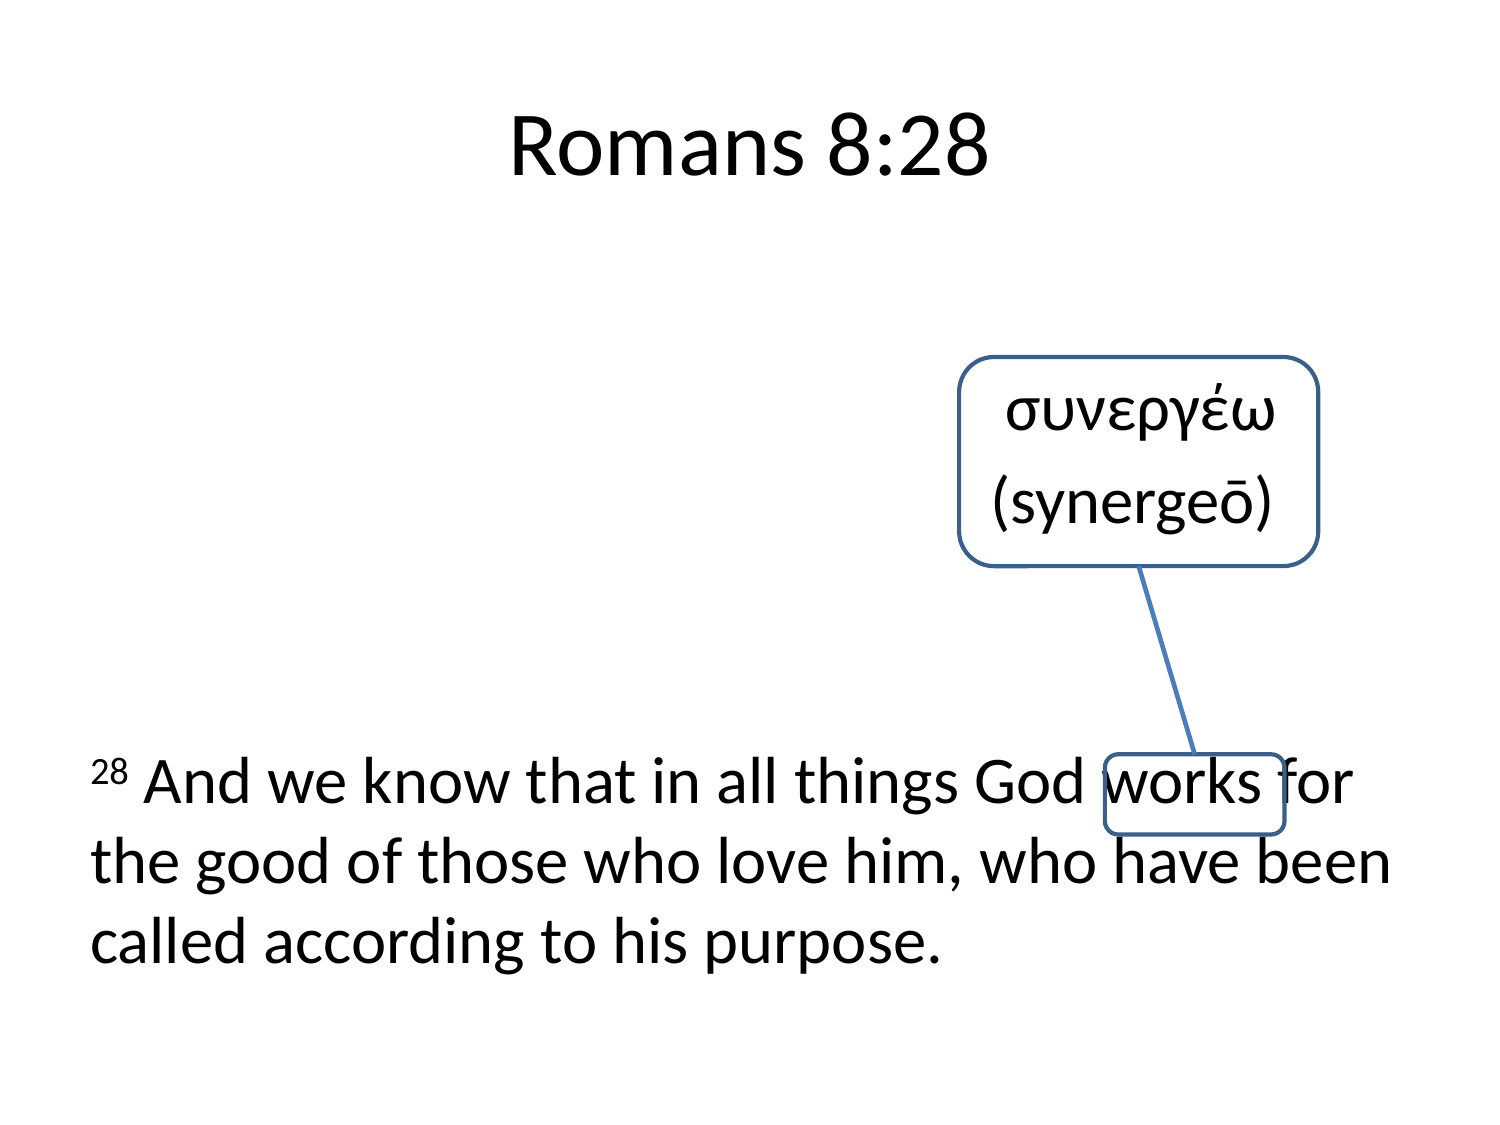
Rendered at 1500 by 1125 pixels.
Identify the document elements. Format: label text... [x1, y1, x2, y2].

title Romans 8:28 [75, 45, 1425, 233]
list συνεργέω (synergeō) 28 And we know that in all things God works for the good of those who love him, who have been called according to his purpose. [75, 262, 1425, 1005]
text_box [1102, 752, 1287, 837]
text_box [1138, 565, 1195, 755]
text_box [957, 354, 1321, 569]
